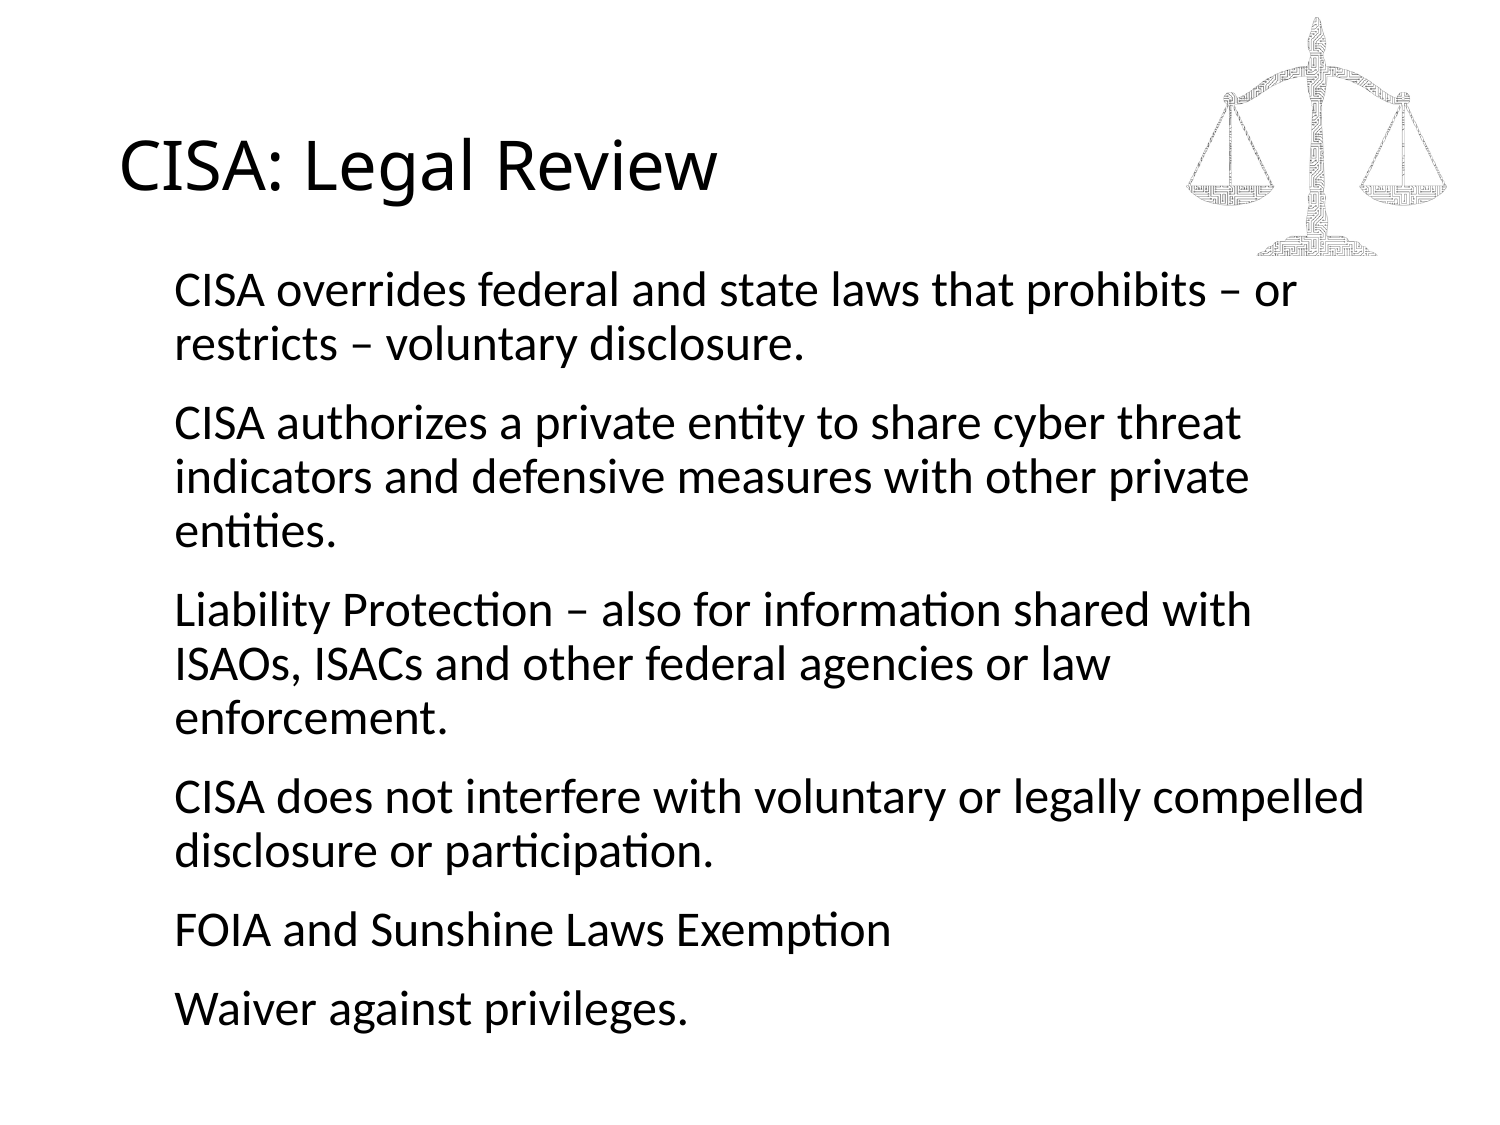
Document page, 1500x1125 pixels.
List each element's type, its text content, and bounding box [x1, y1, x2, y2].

title CISA: Legal Review [102, 59, 1186, 255]
list CISA overrides federal and state laws that prohibits – or restricts – voluntary disclosure. CISA authorizes a private entity to share cyber threat indicators and defensive measures with other private entities. Liability Protection – also for information shared with ISAOs, ISACs and other federal agencies or law enforcement. CISA does not interfere with voluntary or legally compelled disclosure or participation. FOIA and Sunshine Laws Exemption Waiver against privileges. [102, 255, 1398, 970]
picture [1186, 17, 1447, 256]
